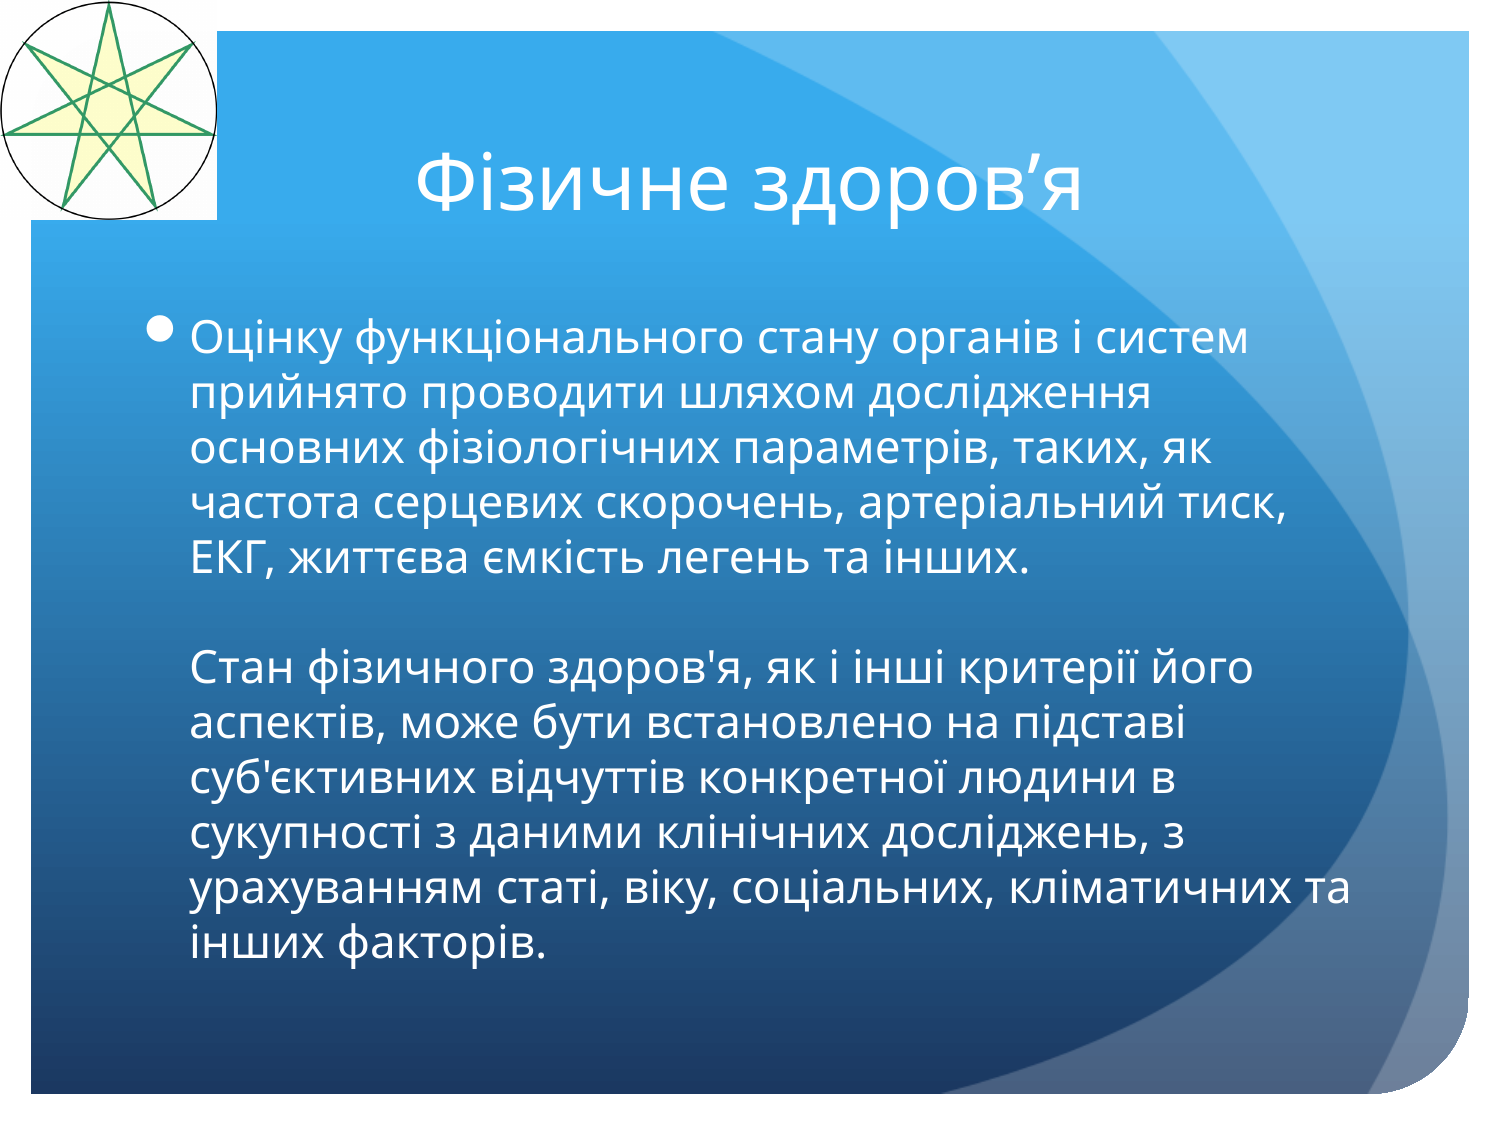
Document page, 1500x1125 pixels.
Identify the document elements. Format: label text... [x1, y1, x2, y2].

title Фізичне здоров’я [127, 62, 1372, 234]
picture [0, 0, 1473, 1094]
list Оцінку функціонального стану органів і систем прийнято проводити шляхом дослідження основних фізіологічних параметрів, таких, як частота серцевих скорочень, артеріальний тиск, ЕКГ, життєва ємкість легень та інших. Стан фізичного здоров'я, як і інші критерії його аспектів, може бути встановлено на підставі суб'єктивних відчуттів конкретної людини в сукупності з даними клінічних досліджень, з урахуванням статі, віку, соціальних, кліматичних та інших факторів. [127, 299, 1372, 991]
